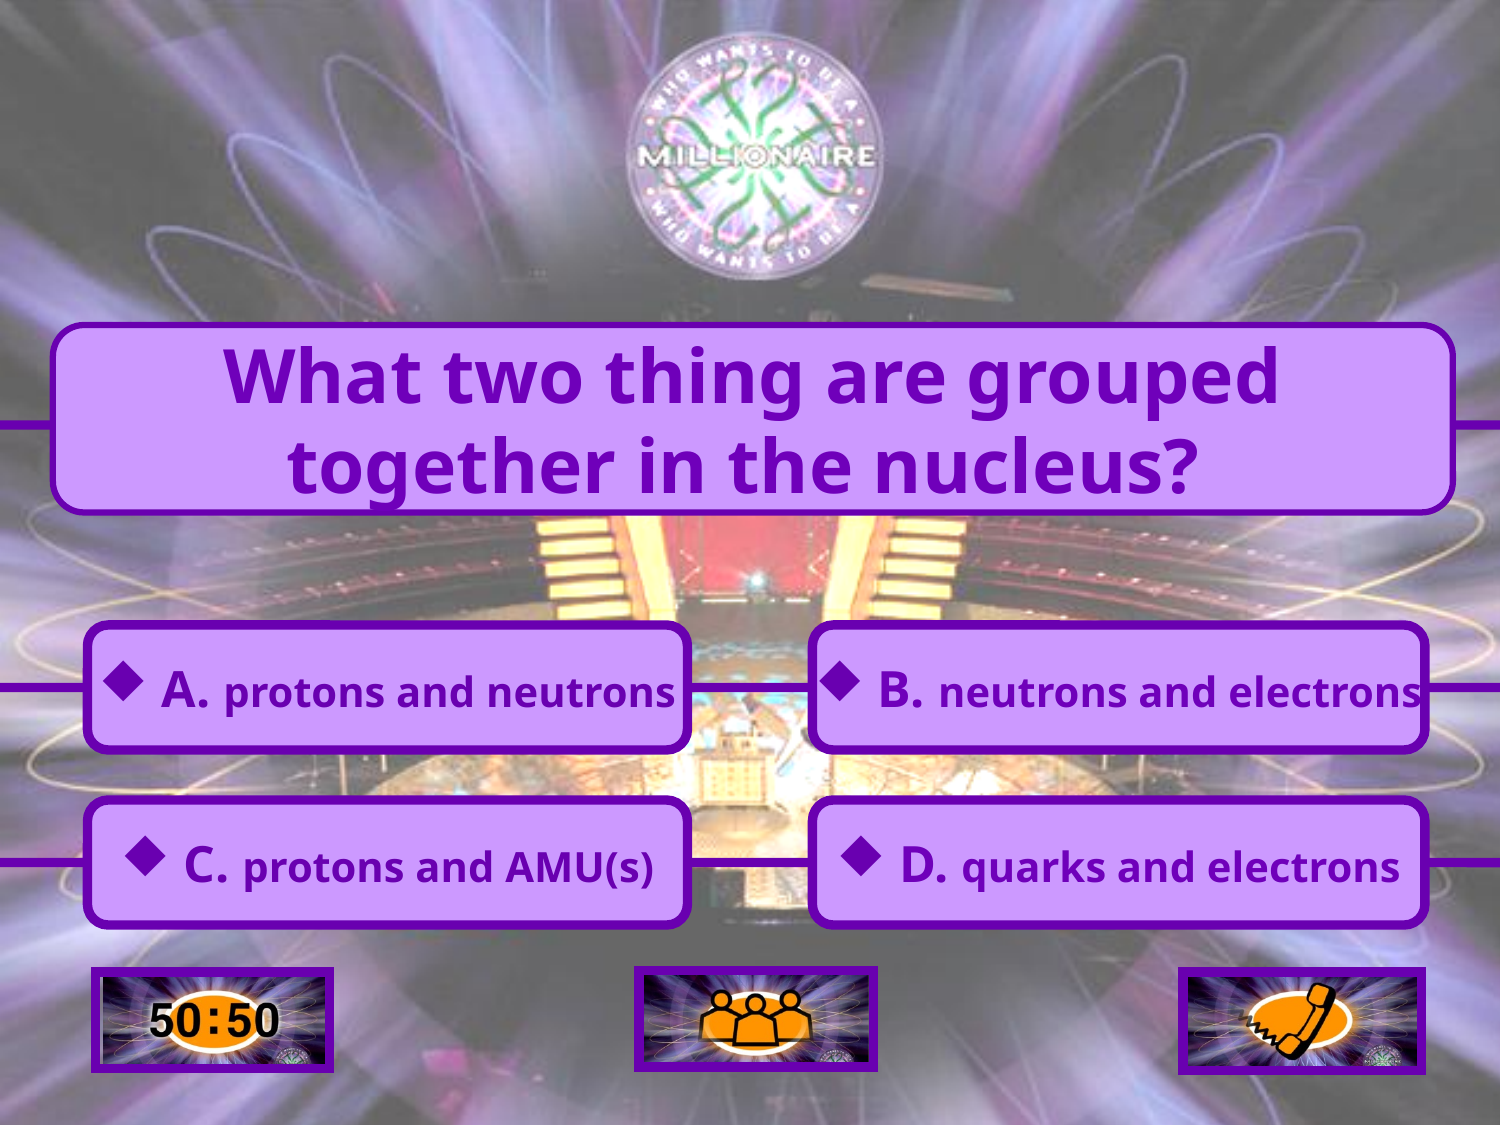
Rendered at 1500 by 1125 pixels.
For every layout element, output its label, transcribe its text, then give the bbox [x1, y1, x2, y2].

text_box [0, 324, 1500, 513]
text_box A. protons and neutrons [87, 624, 688, 751]
text_box C. protons and AMU(s) [87, 799, 688, 926]
text_box D. quarks and electrons [812, 799, 1425, 926]
text_box B. neutrons and electrons [812, 624, 1425, 751]
picture [643, 974, 869, 1063]
picture [1187, 976, 1418, 1066]
picture [99, 976, 326, 1065]
